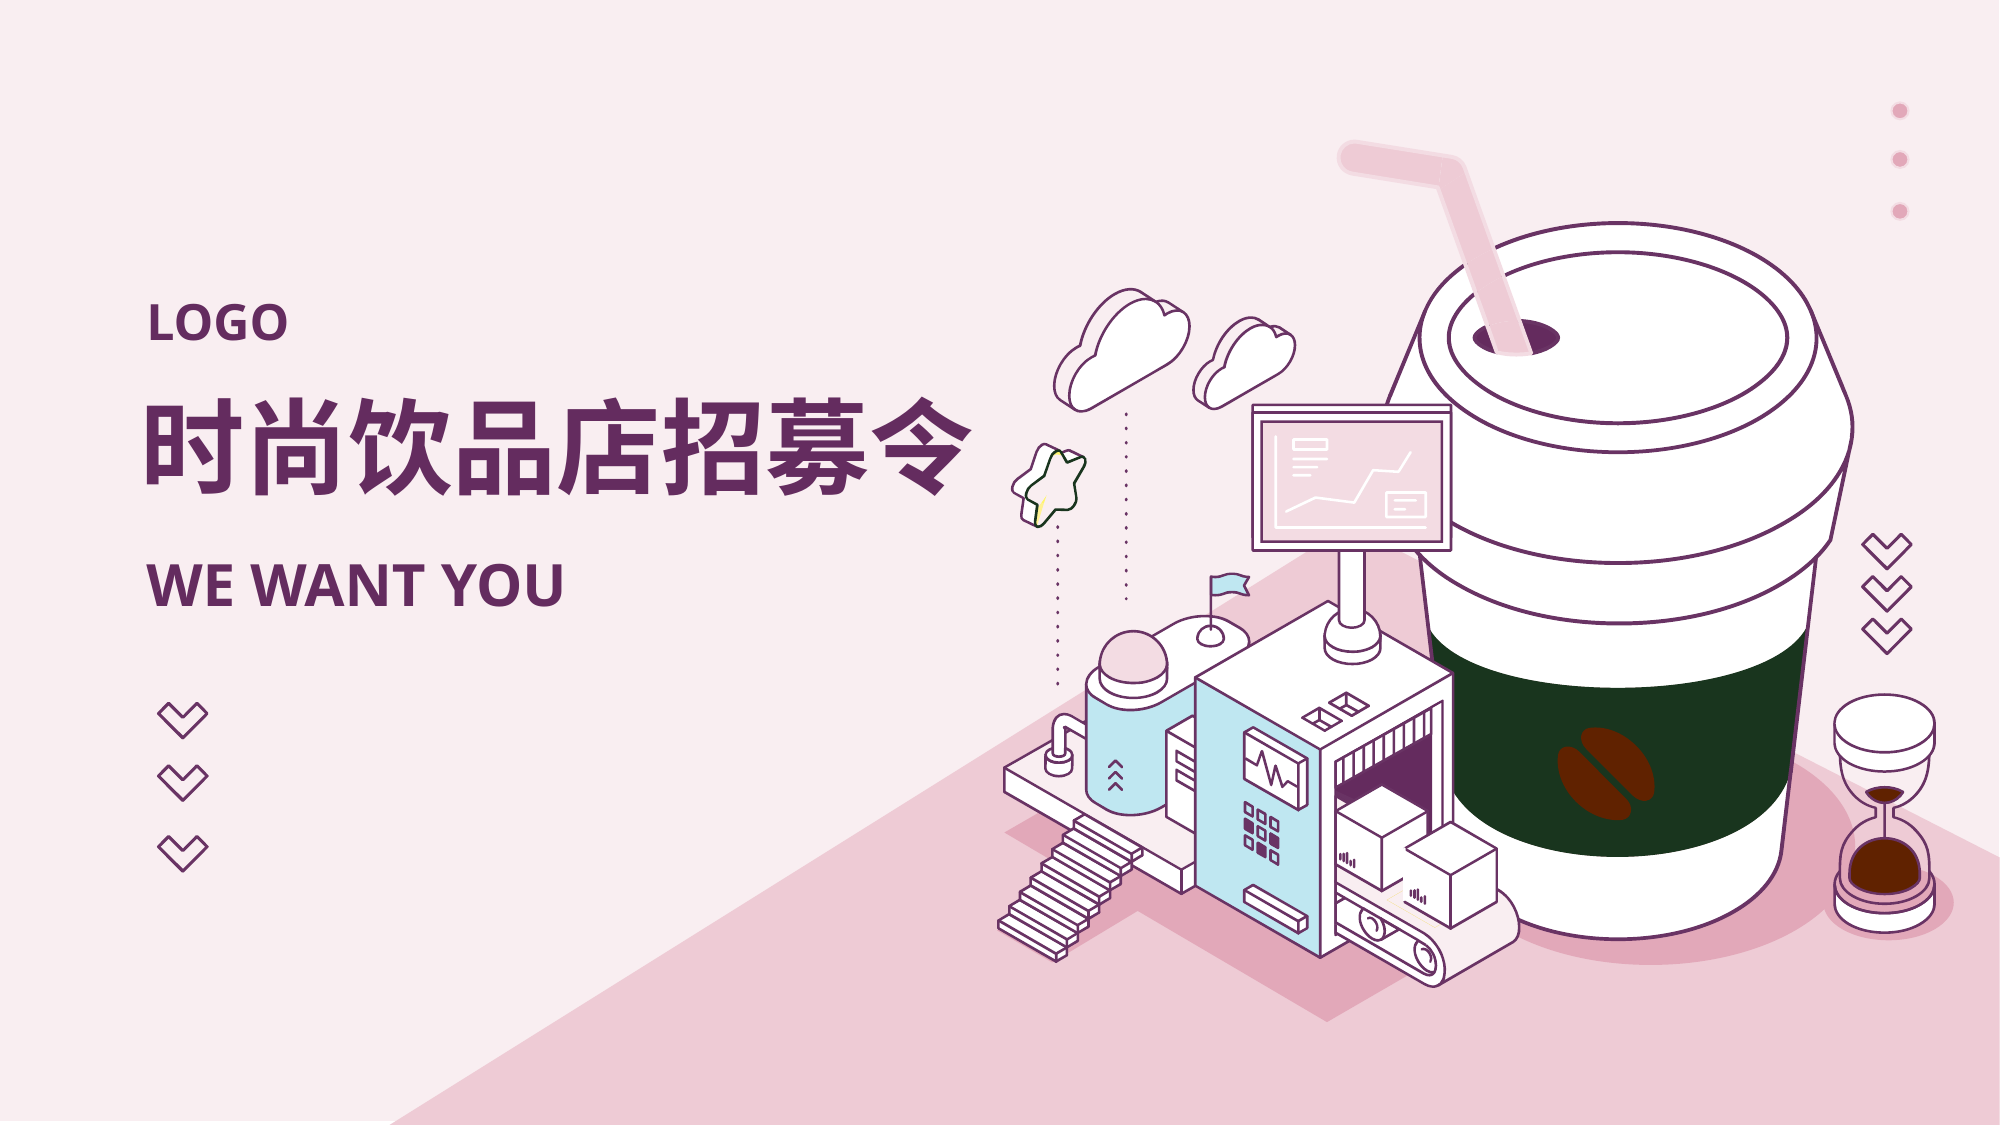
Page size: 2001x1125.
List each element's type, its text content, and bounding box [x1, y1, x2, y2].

text_box [156, 702, 209, 740]
text_box [1890, 101, 1910, 121]
subtitle LOGO [131, 276, 408, 346]
title 时尚饮品店招募令 [125, 346, 1084, 546]
text_box [1890, 201, 1910, 221]
text_box WE WANT YOU [131, 486, 651, 685]
text_box [1890, 149, 1910, 169]
text_box [156, 764, 209, 802]
text_box [156, 835, 209, 873]
